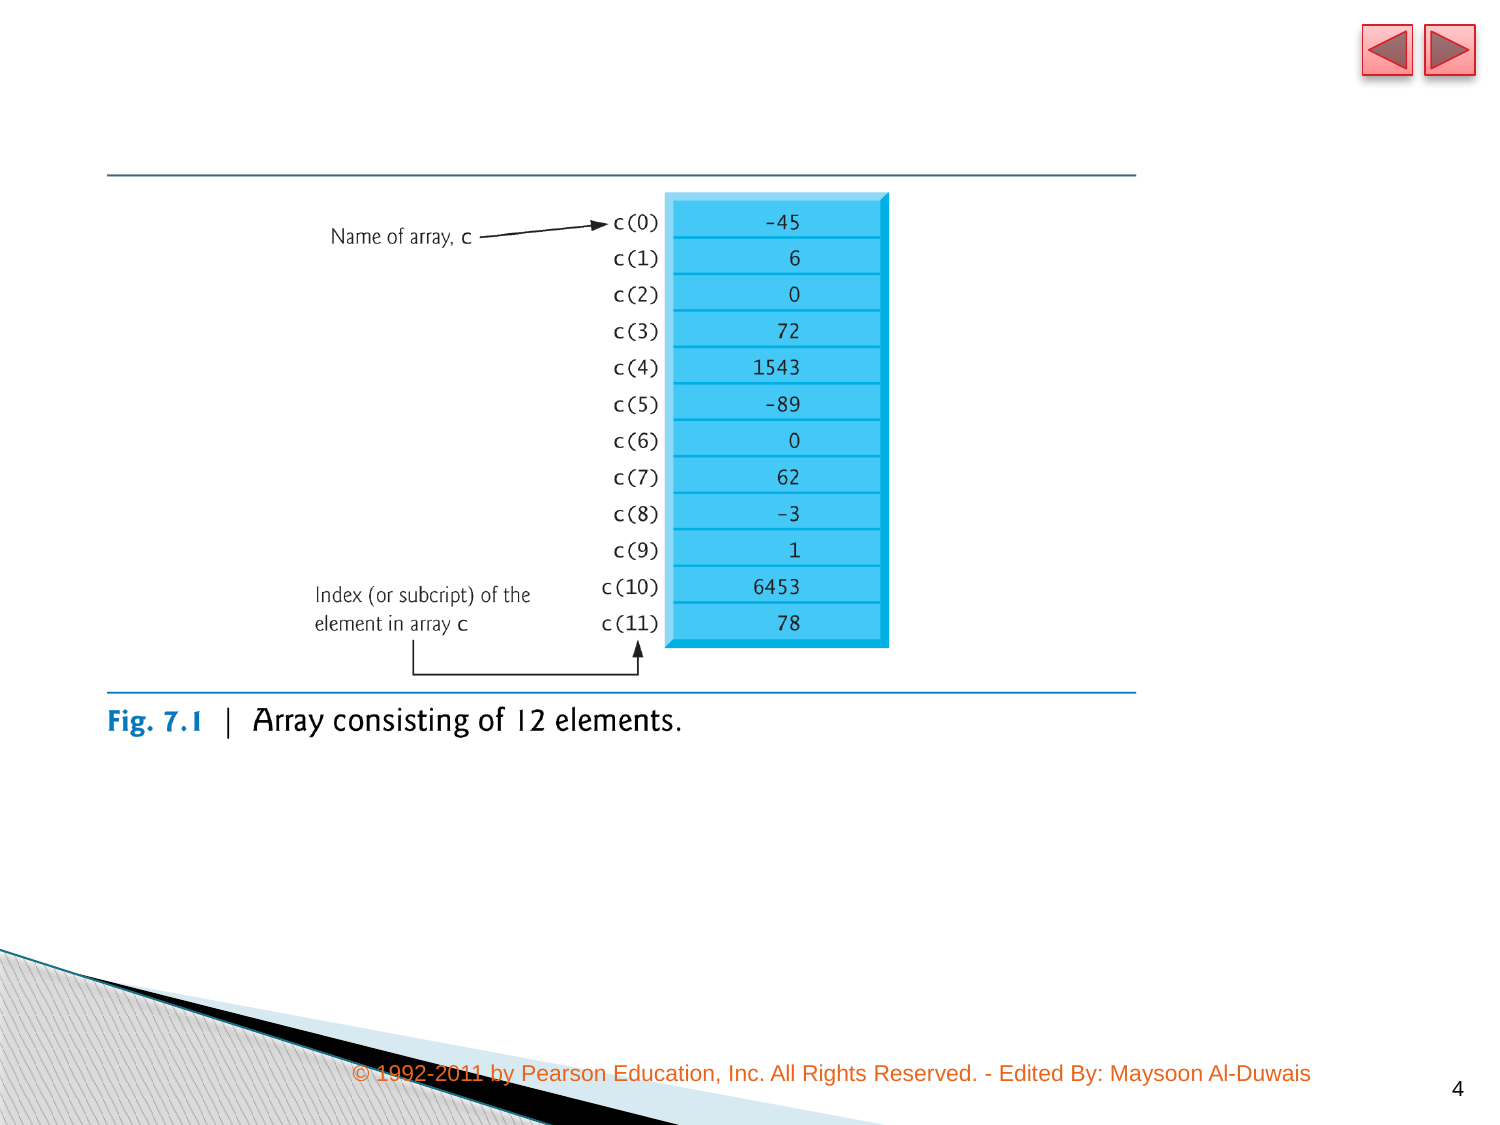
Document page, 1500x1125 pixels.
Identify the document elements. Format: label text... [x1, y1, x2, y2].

picture [0, 106, 1500, 1018]
footer © 1992-2011 by Pearson Education, Inc. All Rights Reserved. - Edited By: Maysoon Al-Duwais [337, 1051, 1413, 1112]
slide_number 4 [1418, 1051, 1479, 1112]
